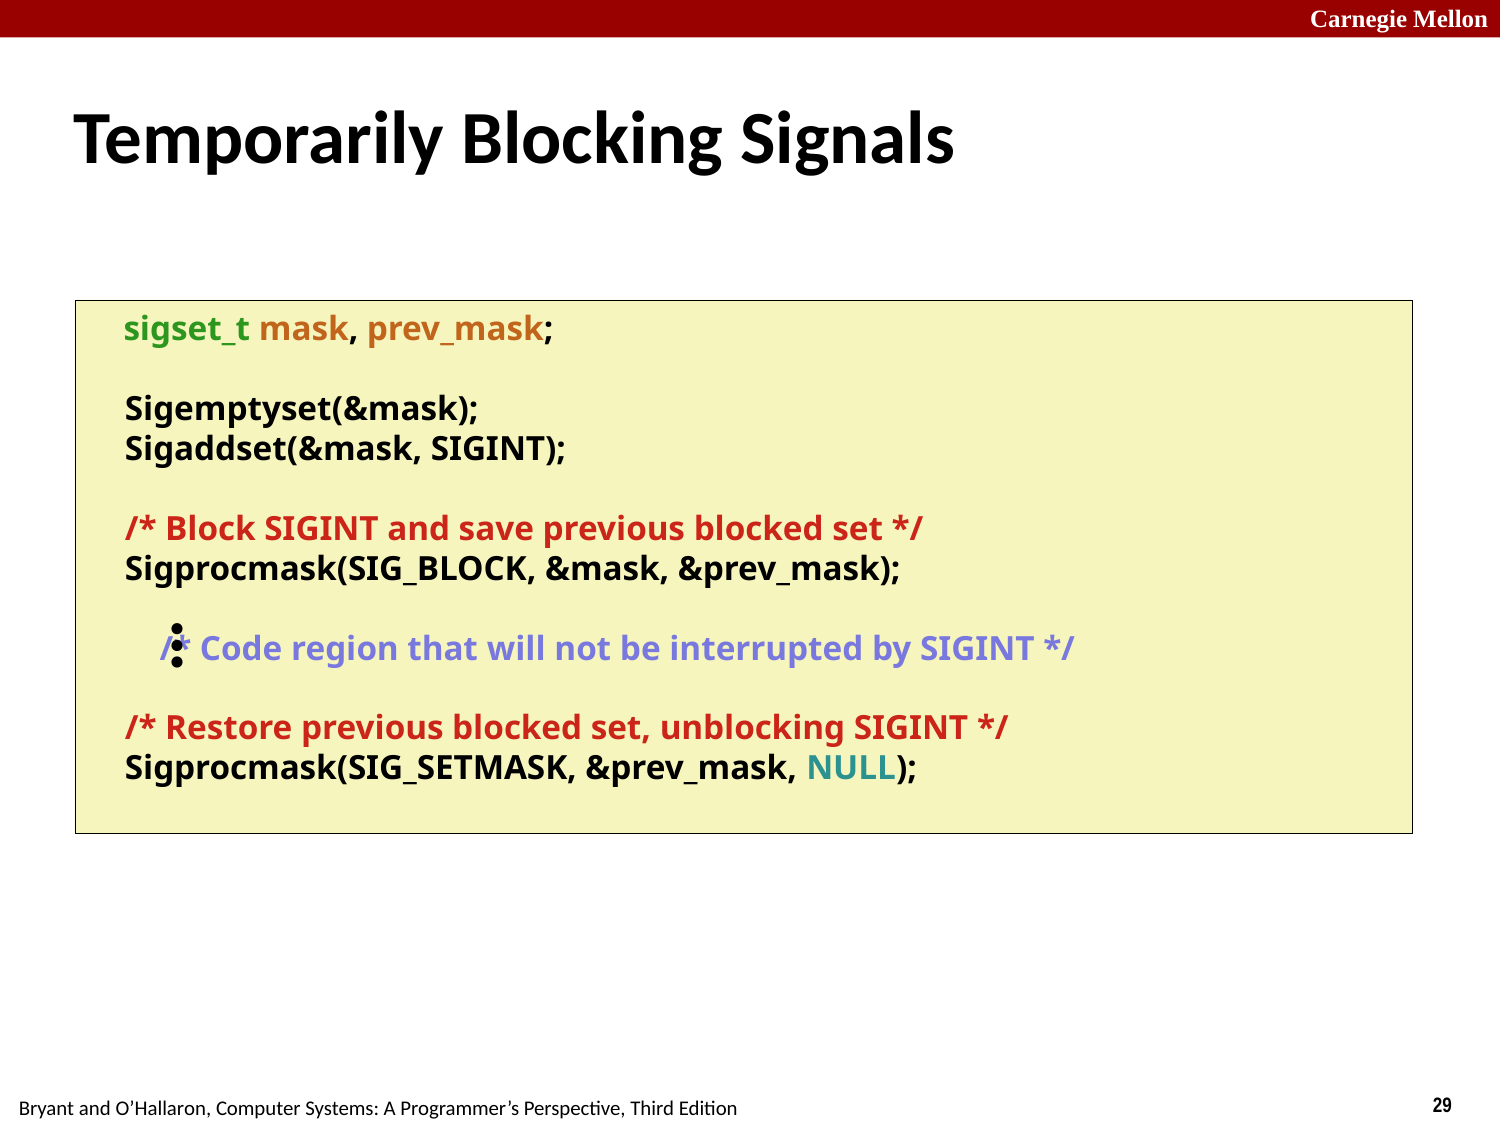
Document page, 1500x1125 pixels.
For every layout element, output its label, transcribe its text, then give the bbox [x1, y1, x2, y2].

text_box sigset_t mask, prev_mask; Sigemptyset(&mask); Sigaddset(&mask, SIGINT); /* Block SIGINT and save previous blocked set */ Sigprocmask(SIG_BLOCK, &mask, &prev_mask); /* Code region that will not be interrupted by SIGINT */ /* Restore previous blocked set, unblocking SIGINT */ Sigprocmask(SIG_SETMASK, &prev_mask, NULL); [74, 299, 1413, 834]
text_box … [99, 550, 205, 688]
title Temporarily Blocking Signals [58, 71, 1063, 197]
